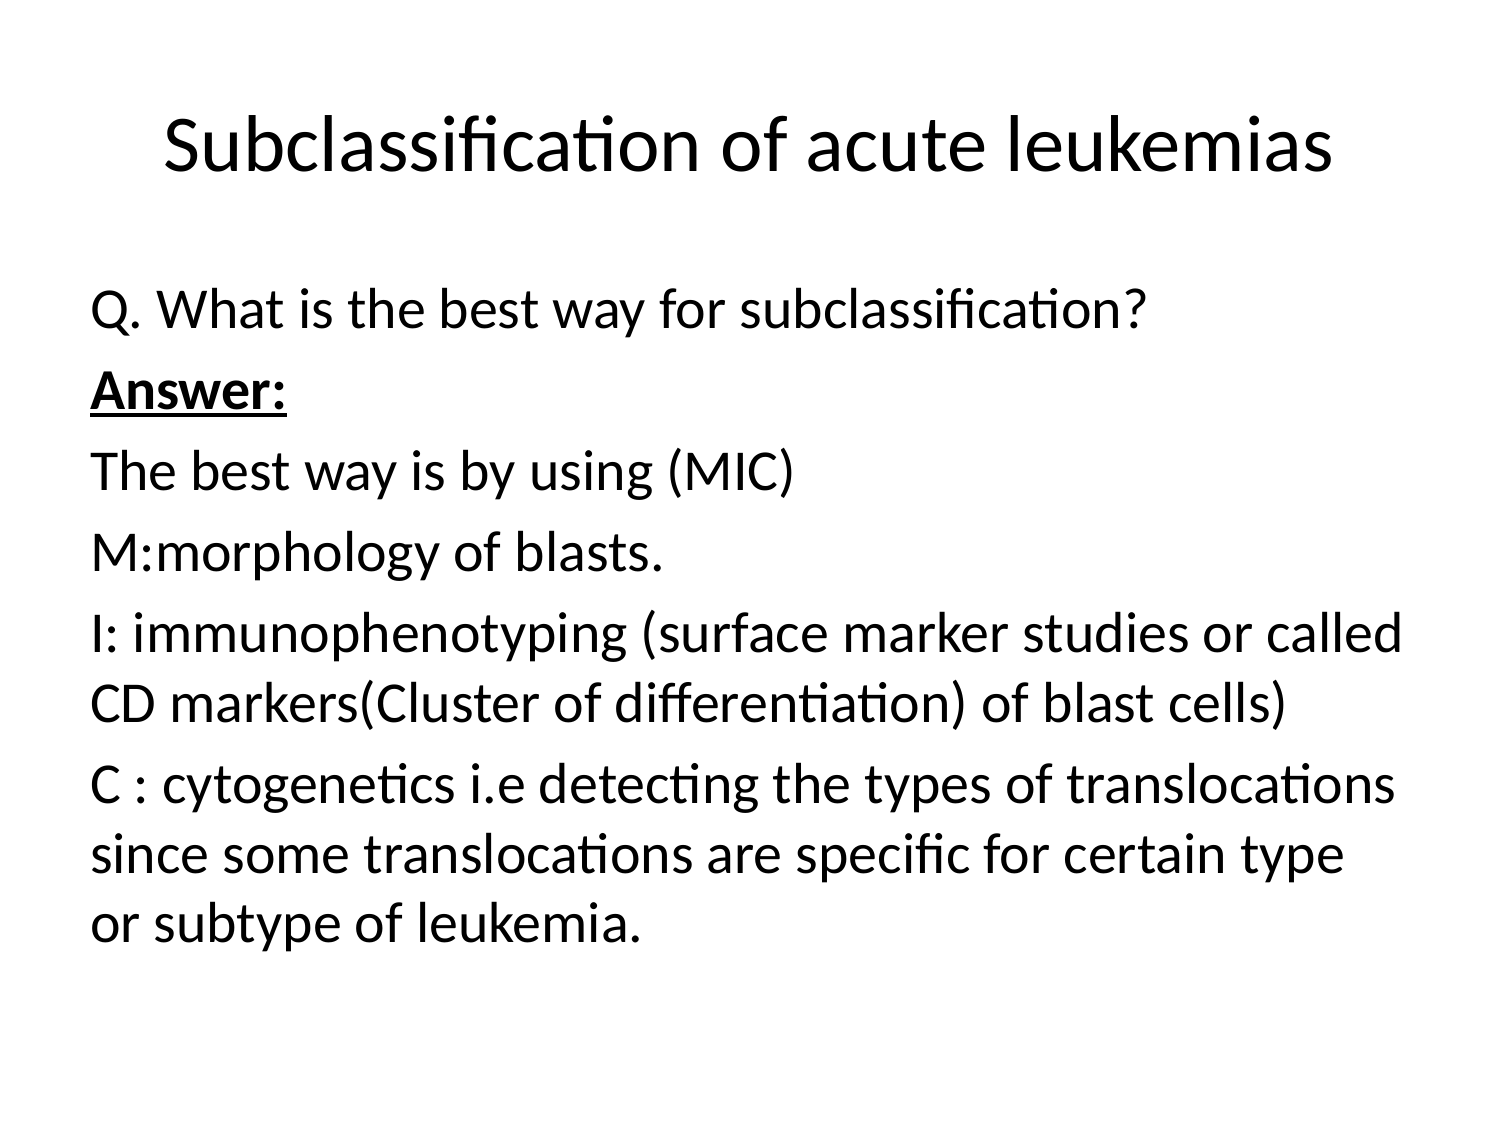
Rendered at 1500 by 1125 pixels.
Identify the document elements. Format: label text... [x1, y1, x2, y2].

title Subclassification of acute leukemias [75, 45, 1425, 233]
list Q. What is the best way for subclassification? Answer: The best way is by using (MIC) M:morphology of blasts. I: immunophenotyping (surface marker studies or called CD markers(Cluster of differentiation) of blast cells) C : cytogenetics i.e detecting the types of translocations since some translocations are specific for certain type or subtype of leukemia. [75, 262, 1425, 1005]
